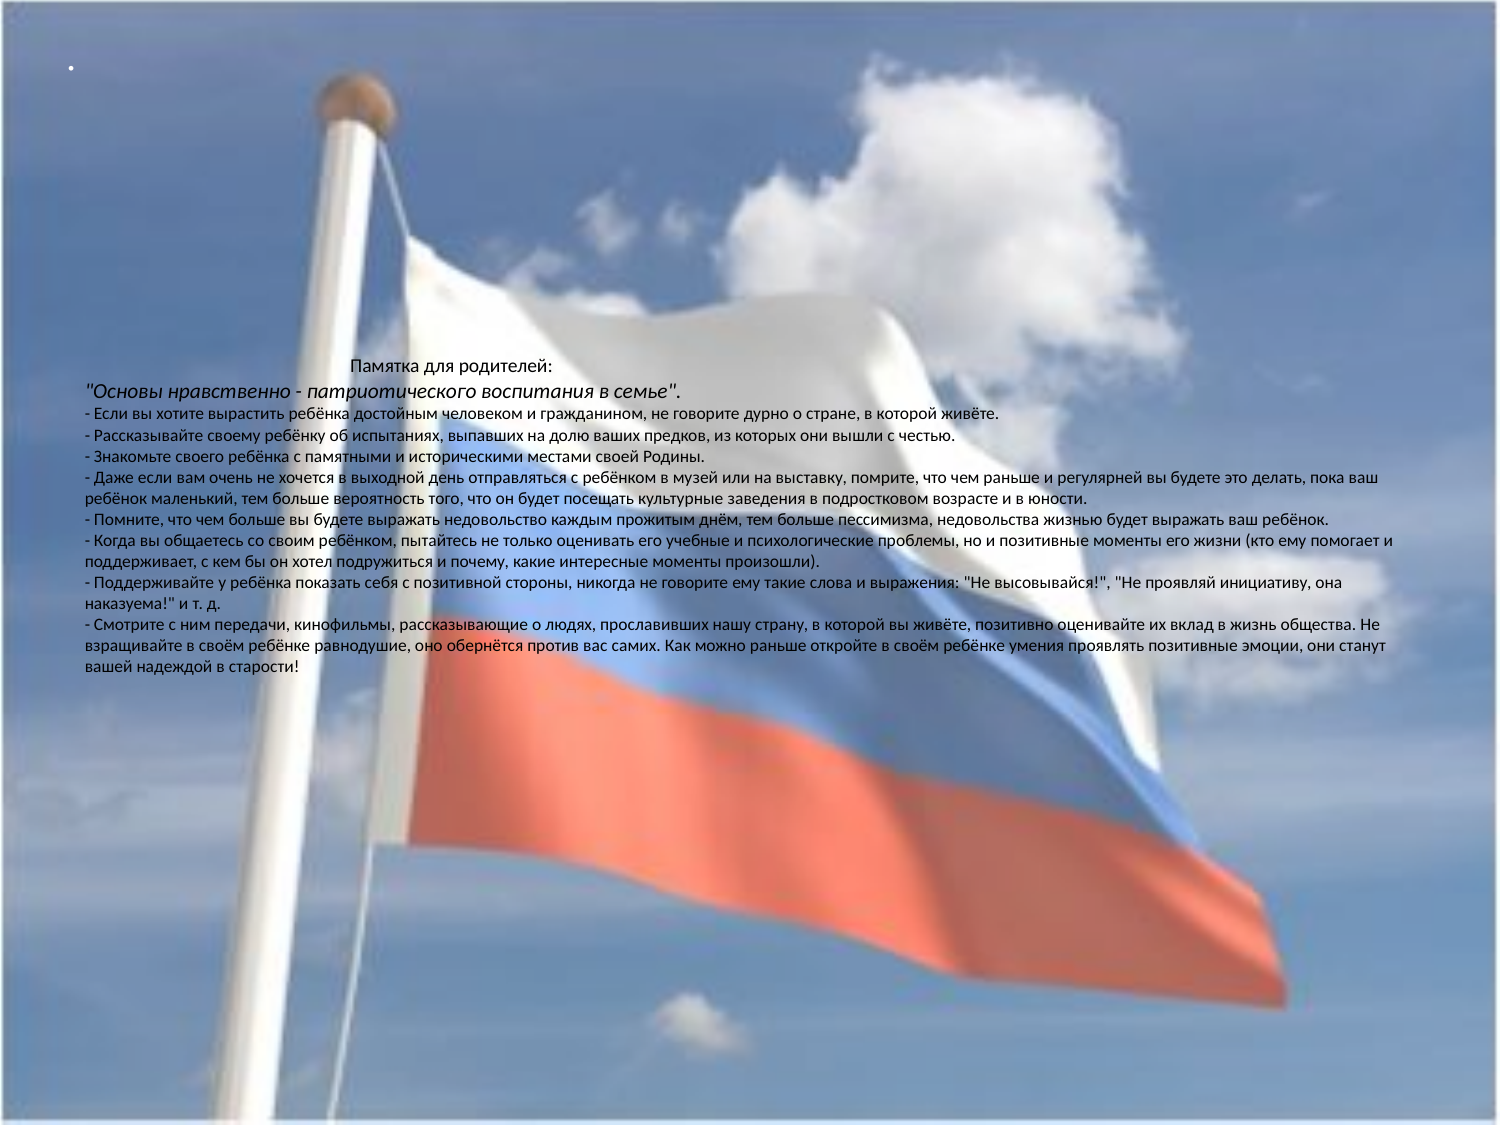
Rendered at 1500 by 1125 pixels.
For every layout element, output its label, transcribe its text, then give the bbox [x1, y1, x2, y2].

title Памятка для родителей: "Основы нравственно - патриотического воспитания в семье". - Если вы хотите вырастить ребёнка достойным человеком и гражданином, не говорите дурно о стране, в которой живёте. - Рассказывайте своему ребёнку об испытаниях, выпавших на долю ваших предков, из которых они вышли с честью. - Знакомьте своего ребёнка с памятными и историческими местами своей Родины. - Даже если вам очень не хочется в выходной день отправляться с ребёнком в музей или на выставку, помрите, что чем раньше и регулярней вы будете это делать, пока ваш ребёнок маленький, тем больше вероятность того, что он будет посещать культурные заведения в подростковом возрасте и в юности. - Помните, что чем больше вы будете выражать недовольство каждым прожитым днём, тем больше пессимизма, недовольства жизнью будет выражать ваш ребёнок. - Когда вы общаетесь со своим ребёнком, пытайтесь не только оценивать его учебные и психологические проблемы, но и позитивные моменты его жизни (кто ему помогает и поддерживает, с кем бы он хотел подружиться и почему, какие интересные моменты произошли). - Поддерживайте у ребёнка показать себя с позитивной стороны, никогда не говорите ему такие слова и выражения: "Не высовывайся!", "Не проявляй инициативу, она наказуема!" и т. д. - Смотрите с ним передачи, кинофильмы, рассказывающие о людях, прославивших нашу страну, в которой вы живёте, позитивно оценивайте их вклад в жизнь общества. Не взращивайте в своём ребёнке равнодушие, оно обернётся против вас самих. Как можно раньше откройте в своём ребёнке умения проявлять позитивные эмоции, они станут вашей надеждой в старости! [53, 45, 1425, 1000]
